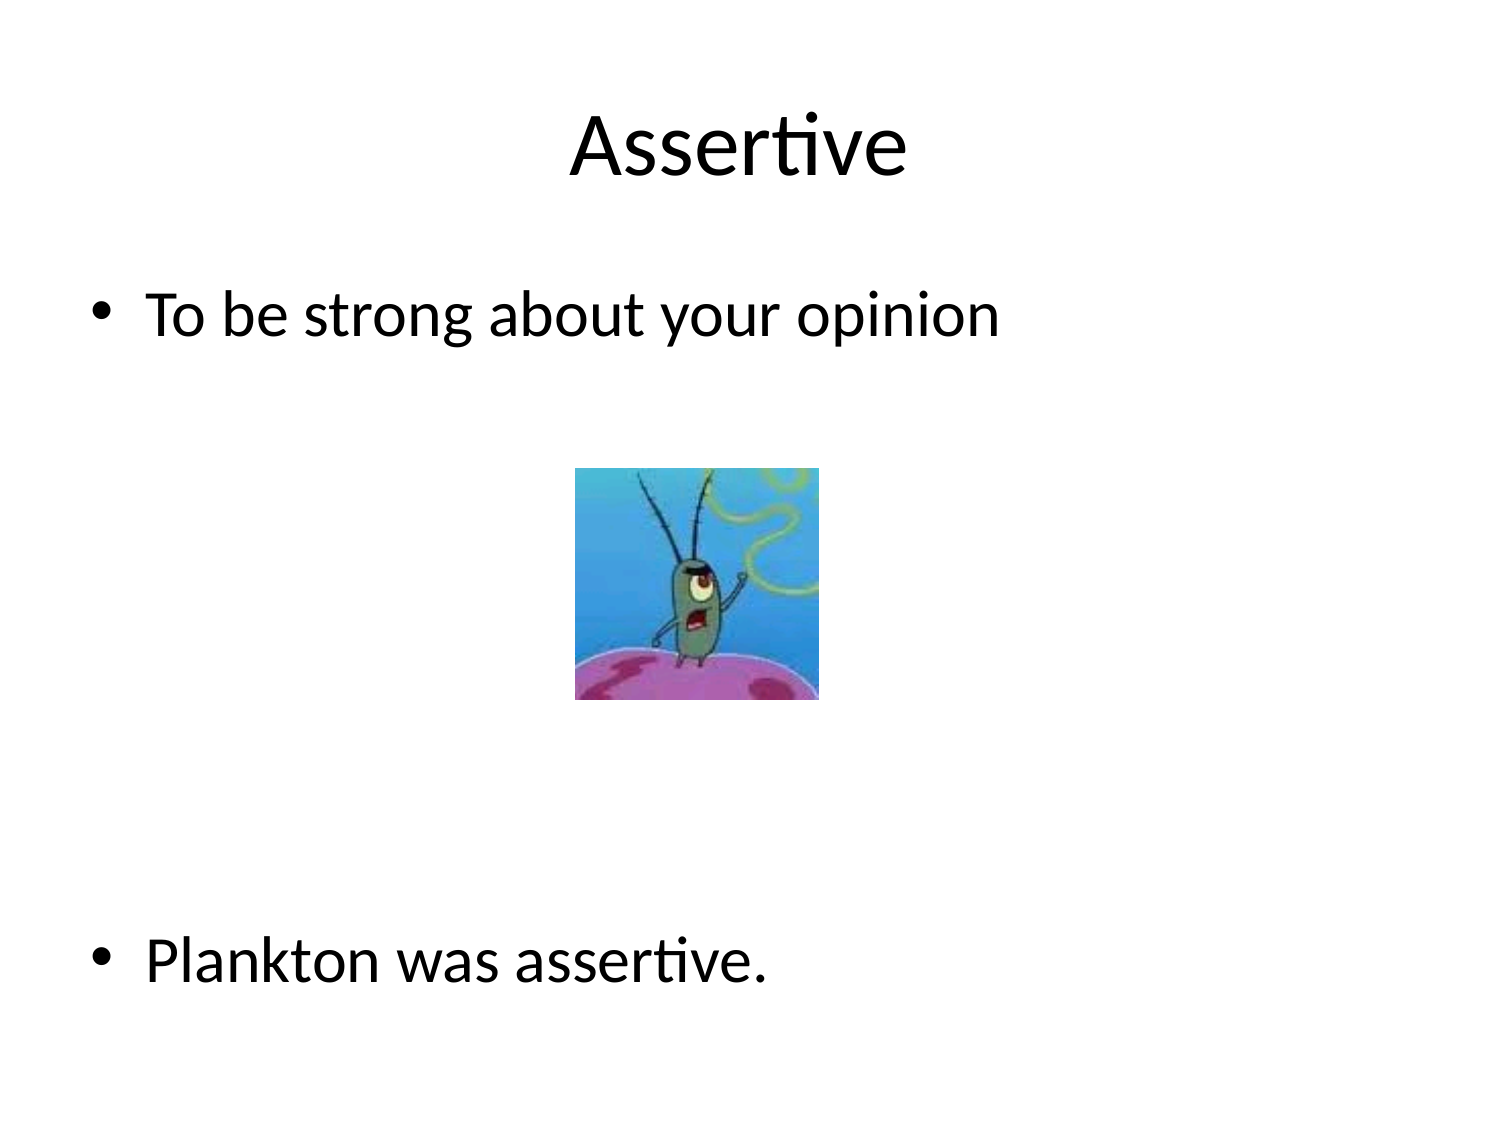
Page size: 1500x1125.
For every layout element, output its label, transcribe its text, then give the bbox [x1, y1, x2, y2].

title Assertive [75, 45, 1425, 233]
list To be strong about your opinion Plankton was assertive. [75, 262, 1425, 1005]
picture [574, 468, 819, 701]
